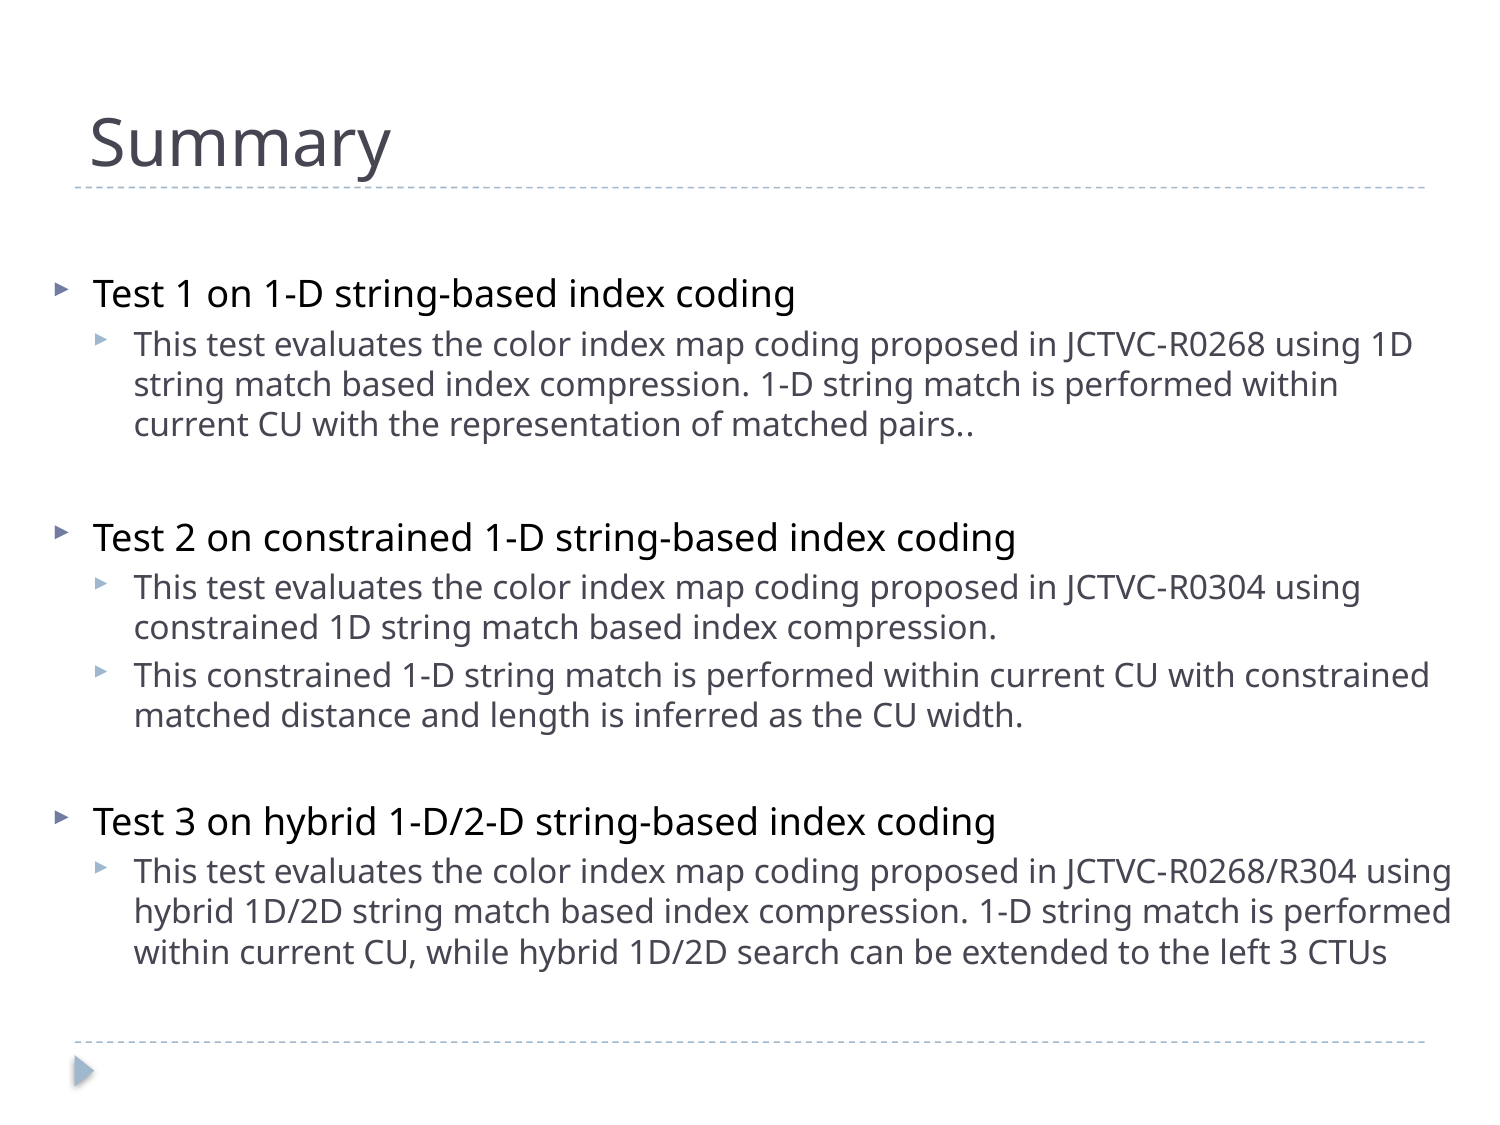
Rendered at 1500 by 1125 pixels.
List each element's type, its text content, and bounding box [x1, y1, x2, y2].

list Test 1 on 1-D string-based index coding This test evaluates the color index map coding proposed in JCTVC-R0268 using 1D string match based index compression. 1-D string match is performed within current CU with the representation of matched pairs.. Test 2 on constrained 1-D string-based index coding This test evaluates the color index map coding proposed in JCTVC-R0304 using constrained 1D string match based index compression. This constrained 1-D string match is performed within current CU with constrained matched distance and length is inferred as the CU width. Test 3 on hybrid 1-D/2-D string-based index coding This test evaluates the color index map coding proposed in JCTVC-R0268/R304 using hybrid 1D/2D string match based index compression. 1-D string match is performed within current CU, while hybrid 1D/2D search can be extended to the left 3 CTUs [37, 262, 1475, 1005]
title Summary [75, 24, 1425, 188]
